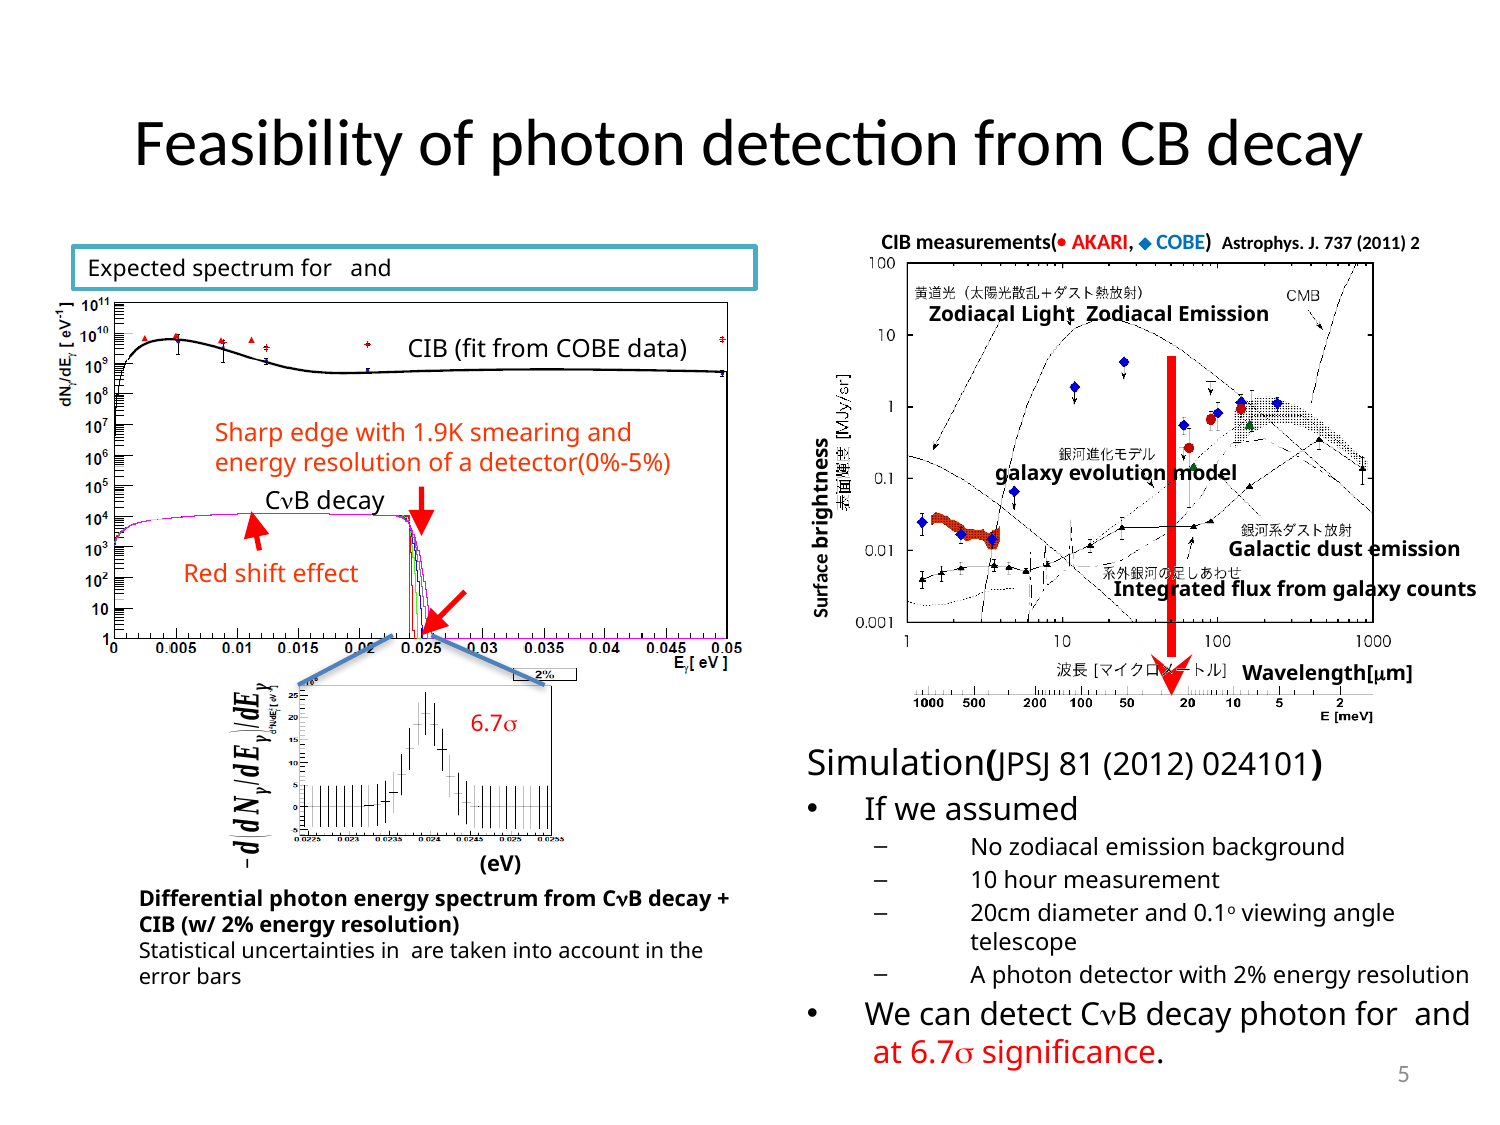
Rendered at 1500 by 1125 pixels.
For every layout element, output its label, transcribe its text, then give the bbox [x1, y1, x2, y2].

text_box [53, 246, 762, 1001]
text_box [799, 220, 1470, 733]
slide_number 5 [1074, 1042, 1425, 1103]
